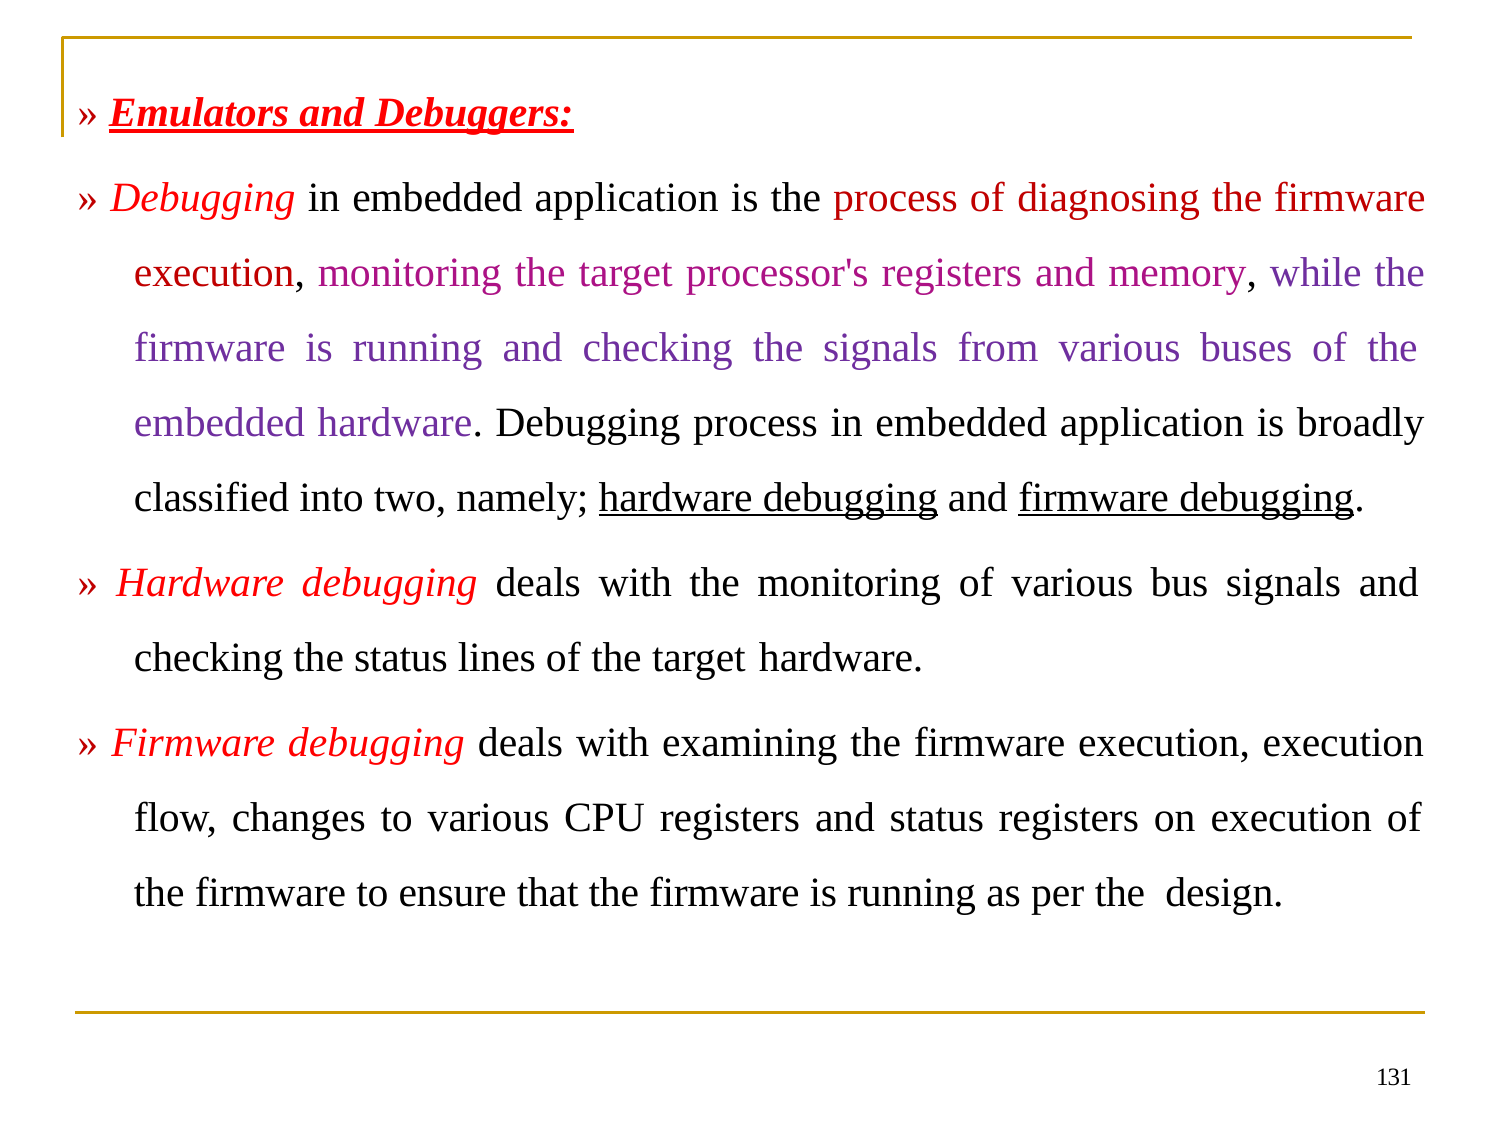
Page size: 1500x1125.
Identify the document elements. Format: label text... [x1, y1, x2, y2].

text_box 131 [1369, 1061, 1417, 1091]
text_box » Emulators and Debuggers: » Debugging in embedded application is the process of diagnosing the firmware execution, monitoring the target processor's registers and memory, while the firmware is running and checking the signals from various buses of the embedded hardware. Debugging process in embedded application is broadly classified into two, namely; hardware debugging and firmware debugging. » Hardware debugging deals with the monitoring of various bus signals and checking the status lines of the target hardware. » Firmware debugging deals with examining the firmware execution, execution flow, changes to various CPU registers and status registers on execution of the firmware to ensure that the firmware is running as per the design. [75, 82, 1439, 915]
